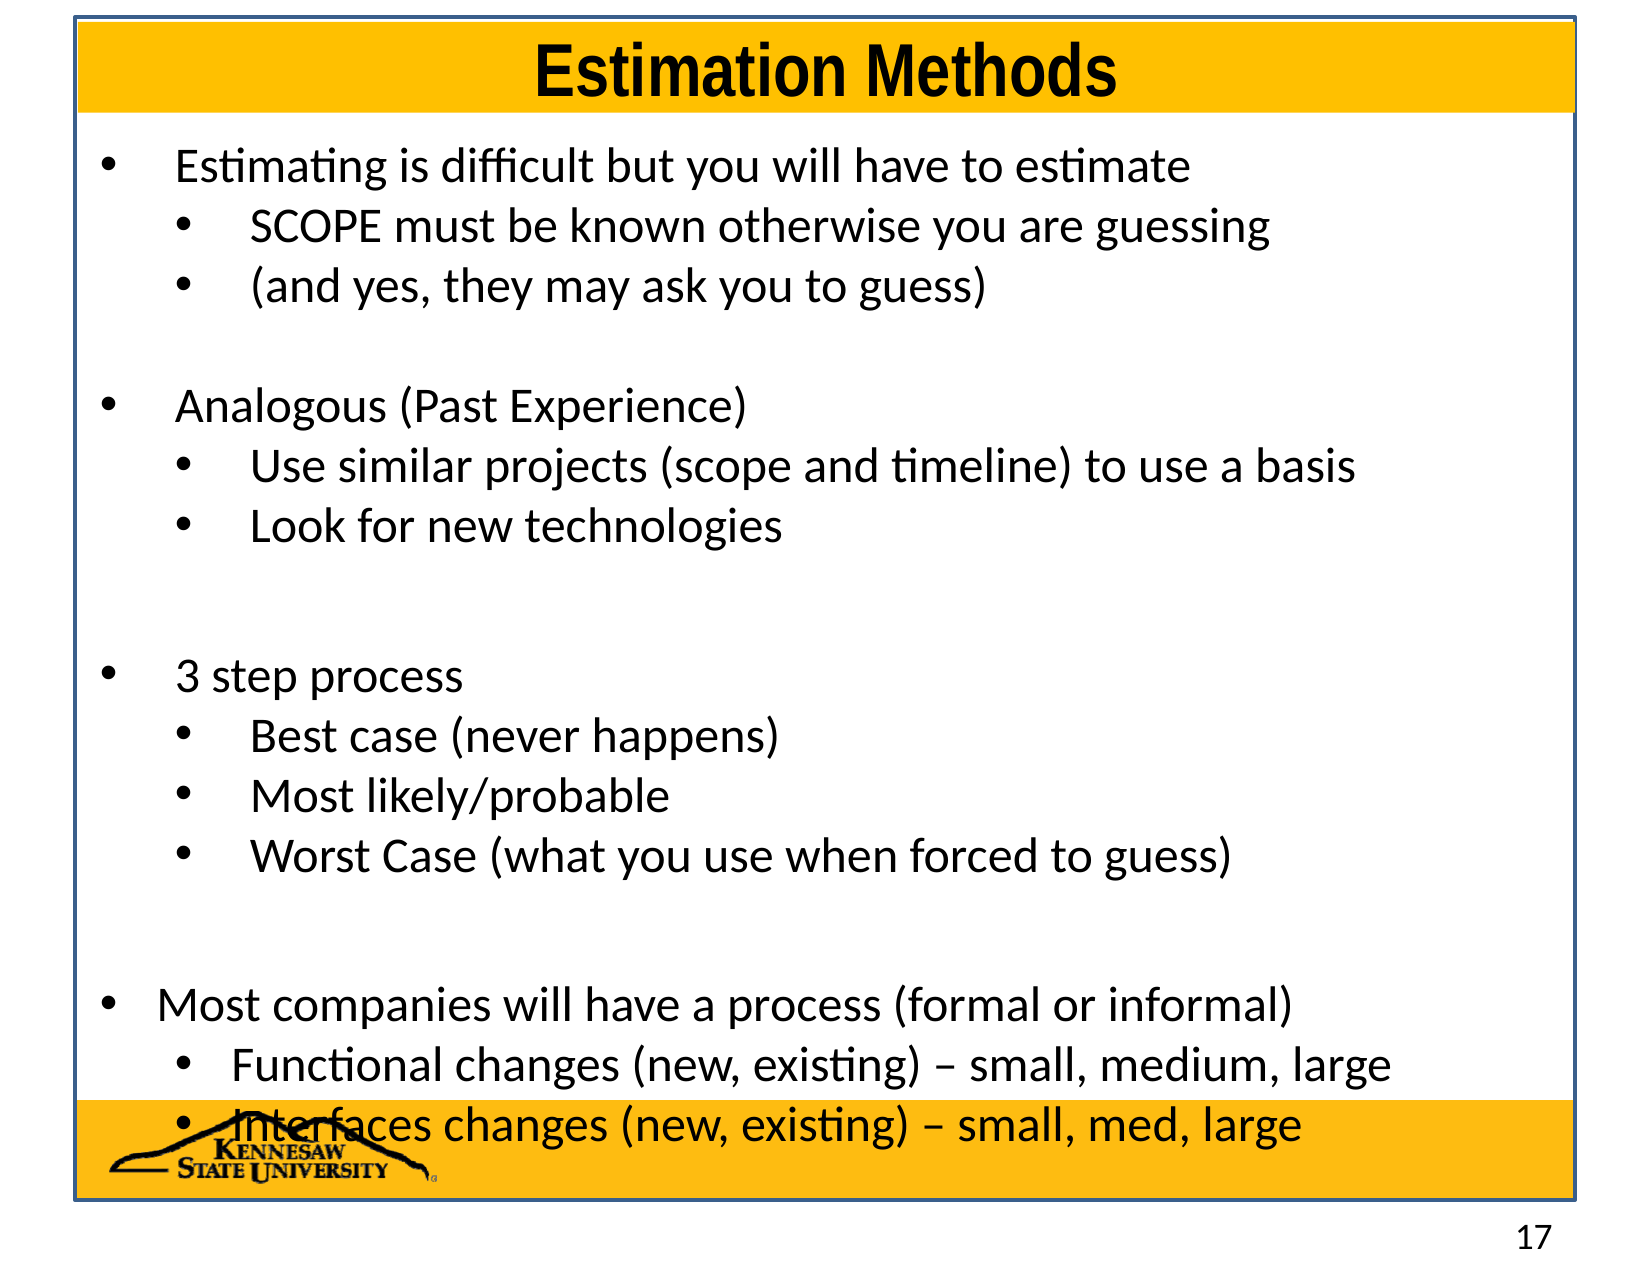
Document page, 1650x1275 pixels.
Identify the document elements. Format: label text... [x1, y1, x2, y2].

list Estimating is difficult but you will have to estimate SCOPE must be known otherwise you are guessing (and yes, they may ask you to guess) Analogous (Past Experience) Use similar projects (scope and timeline) to use a basis Look for new technologies 3 step process Best case (never happens) Most likely/probable Worst Case (what you use when forced to guess) Most companies will have a process (formal or informal) Functional changes (new, existing) – small, medium, large Interfaces changes (new, existing) – small, med, large [99, 132, 1550, 1100]
picture [108, 1111, 437, 1184]
title Estimation Methods [77, 21, 1575, 113]
